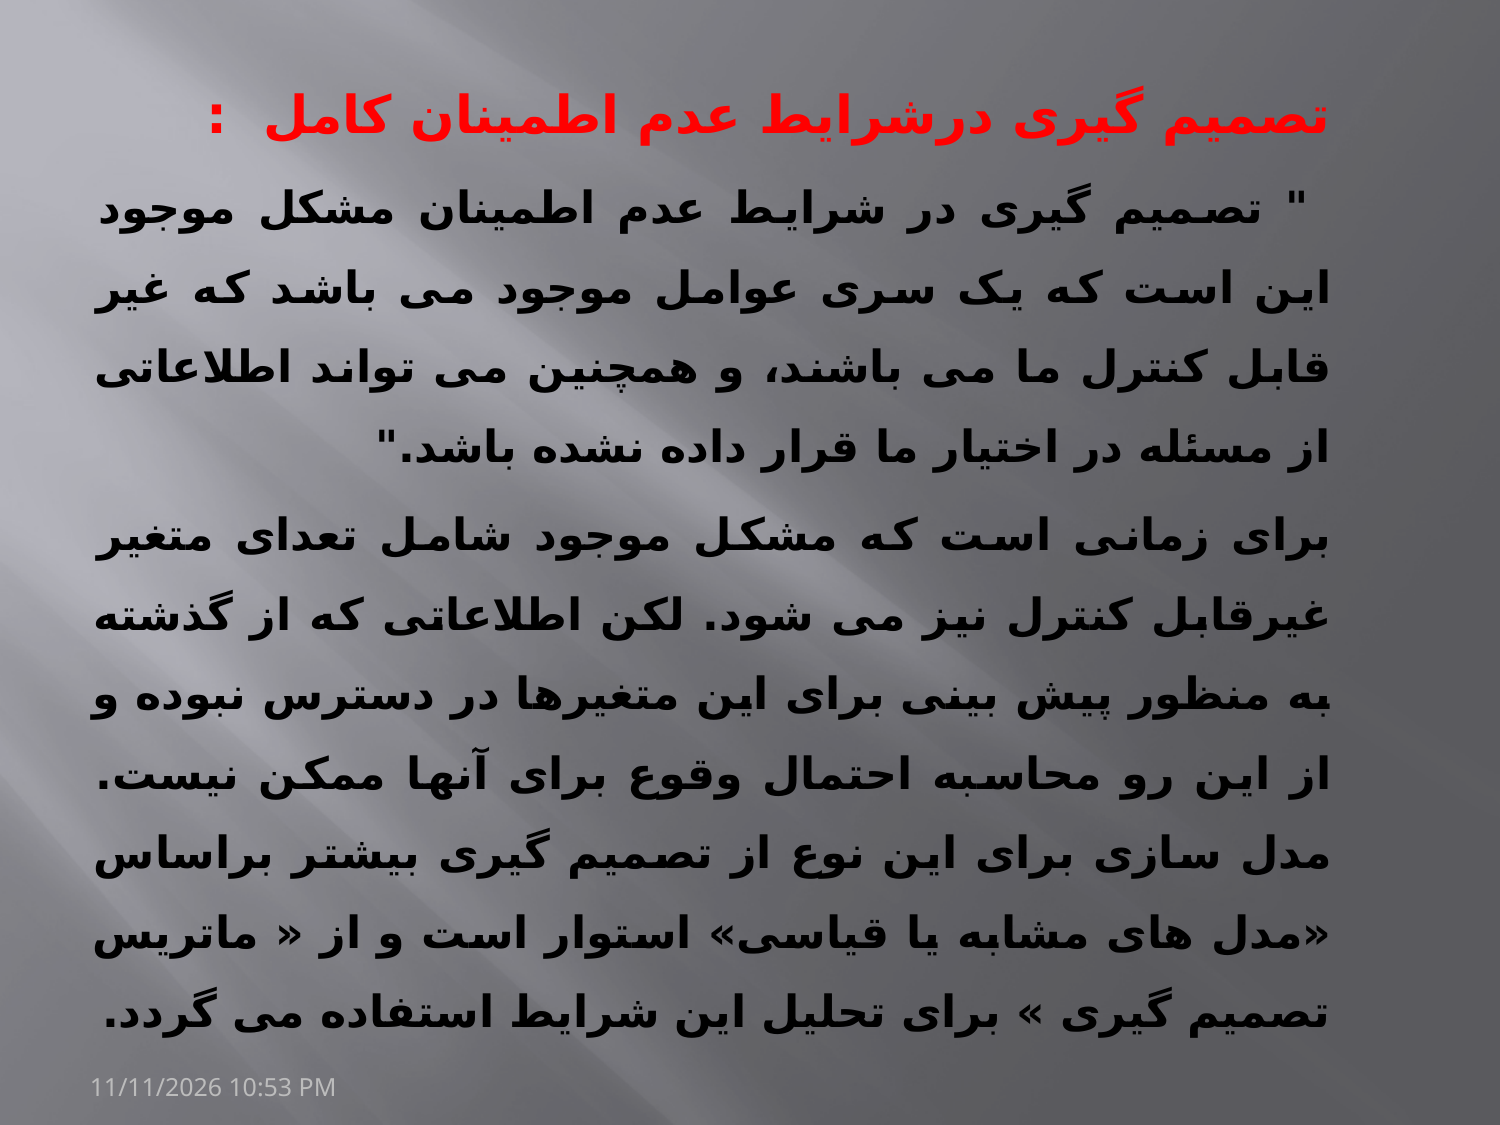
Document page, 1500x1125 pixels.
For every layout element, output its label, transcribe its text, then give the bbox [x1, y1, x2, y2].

list تصمیم گیری درشرایط عدم اطمینان کامل : " تصمیم گیری در شرایط عدم اطمینان مشکل موجود این است که یک سری عوامل موجود می باشد که غیر قابل کنترل ما می باشند، و همچنین می تواند اطلاعاتی از مسئله در اختیار ما قرار داده نشده باشد." برای زمانی است که مشکل موجود شامل تعدای متغیر غیرقابل کنترل نیز می شود. لکن اطلاعاتی که از گذشته به منظور پیش بینی برای این متغیرها در دسترس نبوده و از این رو محاسبه احتمال وقوع برای آنها ممکن نیست. مدل سازی برای این نوع از تصمیم گیری بیشتر براساس «مدل های مشابه یا قیاسی» استوار است و از « ماتریس تصمیم گیری » برای تحلیل این شرایط استفاده می گردد. [76, 42, 1427, 1059]
slide_number 20/مارس/1 [75, 1052, 425, 1113]
